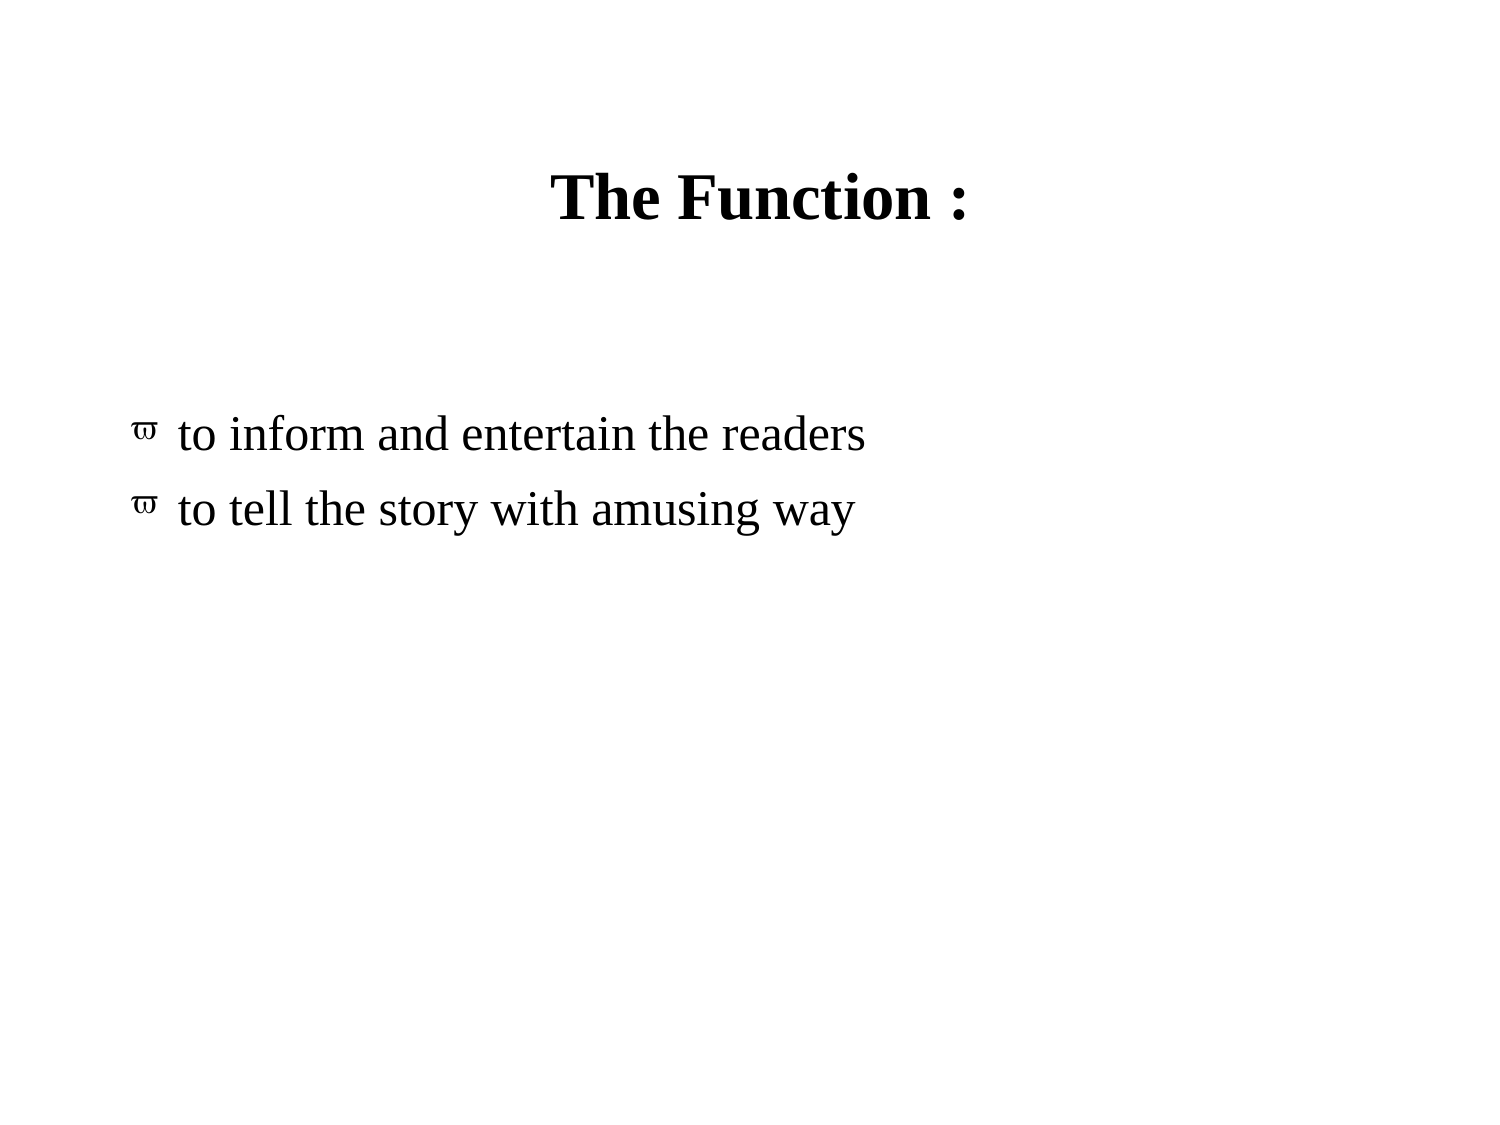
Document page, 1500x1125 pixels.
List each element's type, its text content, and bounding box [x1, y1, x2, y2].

title The Function : [500, 96, 1019, 287]
text_box to inform and entertain the readers to tell the story with amusing way [129, 384, 1161, 535]
